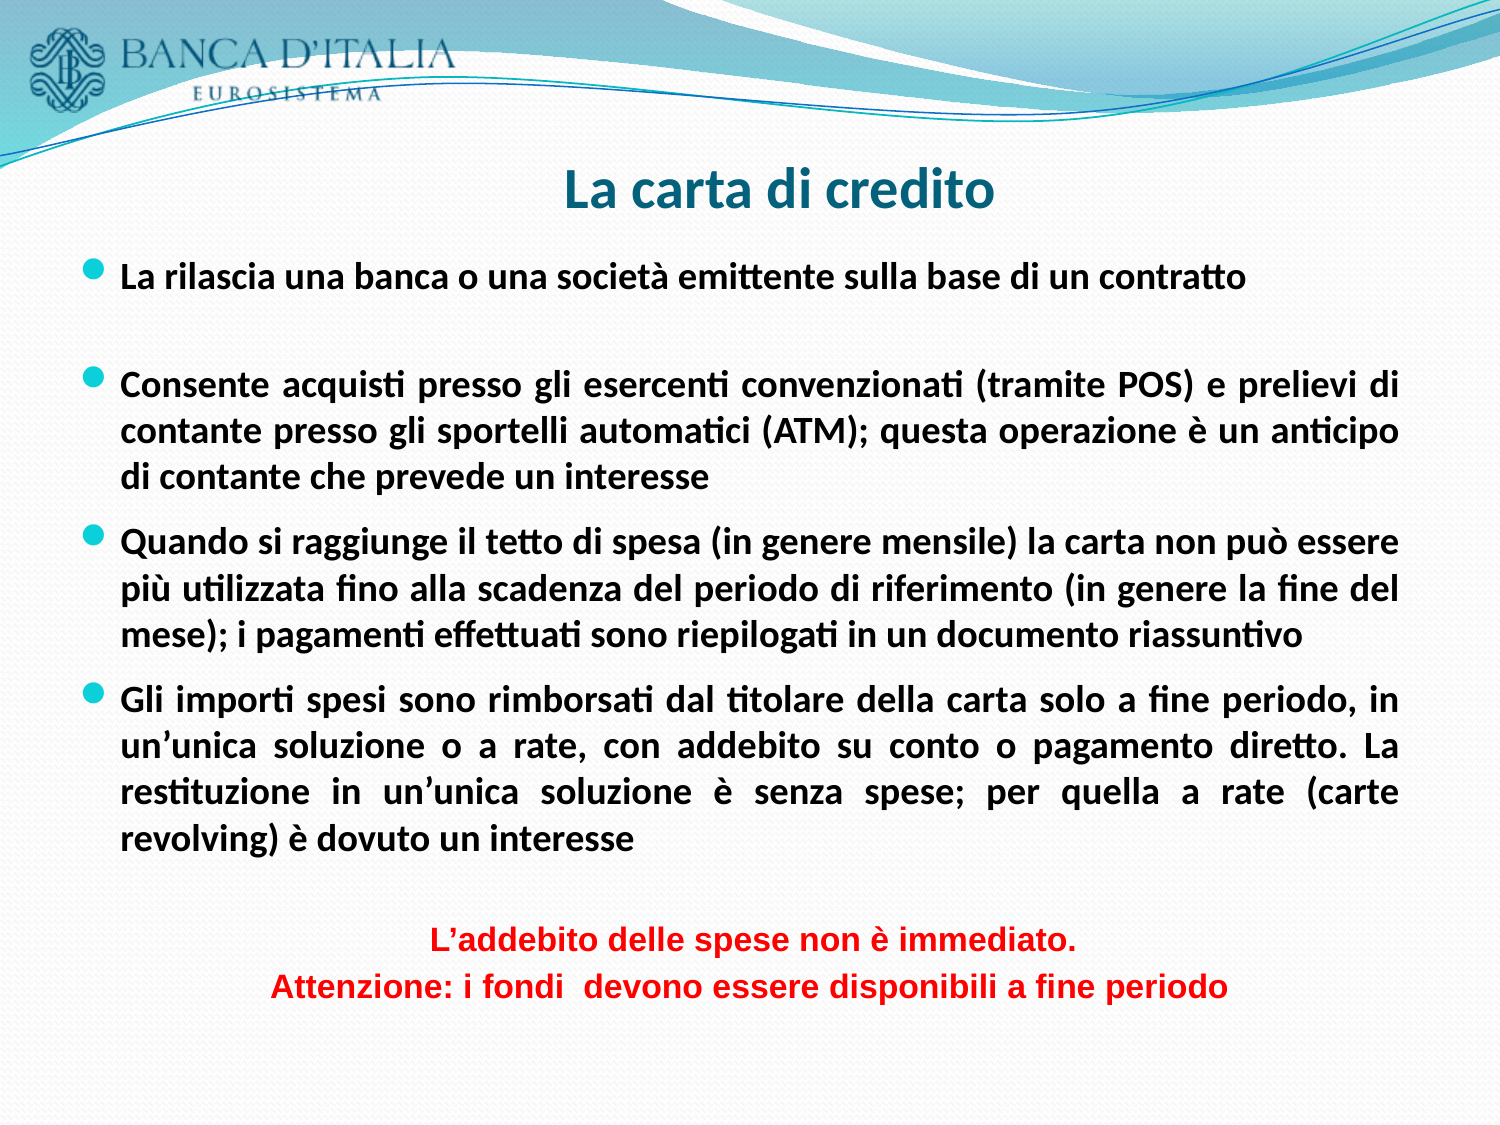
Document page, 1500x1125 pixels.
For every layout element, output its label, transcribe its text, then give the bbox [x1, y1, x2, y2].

list La rilascia una banca o una società emittente sulla base di un contratto Consente acquisti presso gli esercenti convenzionati (tramite POS) e prelievi di contante presso gli sportelli automatici (ATM); questa operazione è un anticipo di contante che prevede un interesse Quando si raggiunge il tetto di spesa (in genere mensile) la carta non può essere più utilizzata fino alla scadenza del periodo di riferimento (in genere la fine del mese); i pagamenti effettuati sono riepilogati in un documento riassuntivo Gli importi spesi sono rimborsati dal titolare della carta solo a fine periodo, in un’unica soluzione o a rate, con addebito su conto o pagamento diretto. La restituzione in un’unica soluzione è senza spese; per quella a rate (carte revolving) è dovuto un interesse L’addebito delle spese non è immediato. Attenzione: i fondi devono essere disponibili a fine periodo [64, 243, 1415, 1026]
title La carta di credito [112, 143, 1463, 220]
picture [29, 0, 523, 114]
